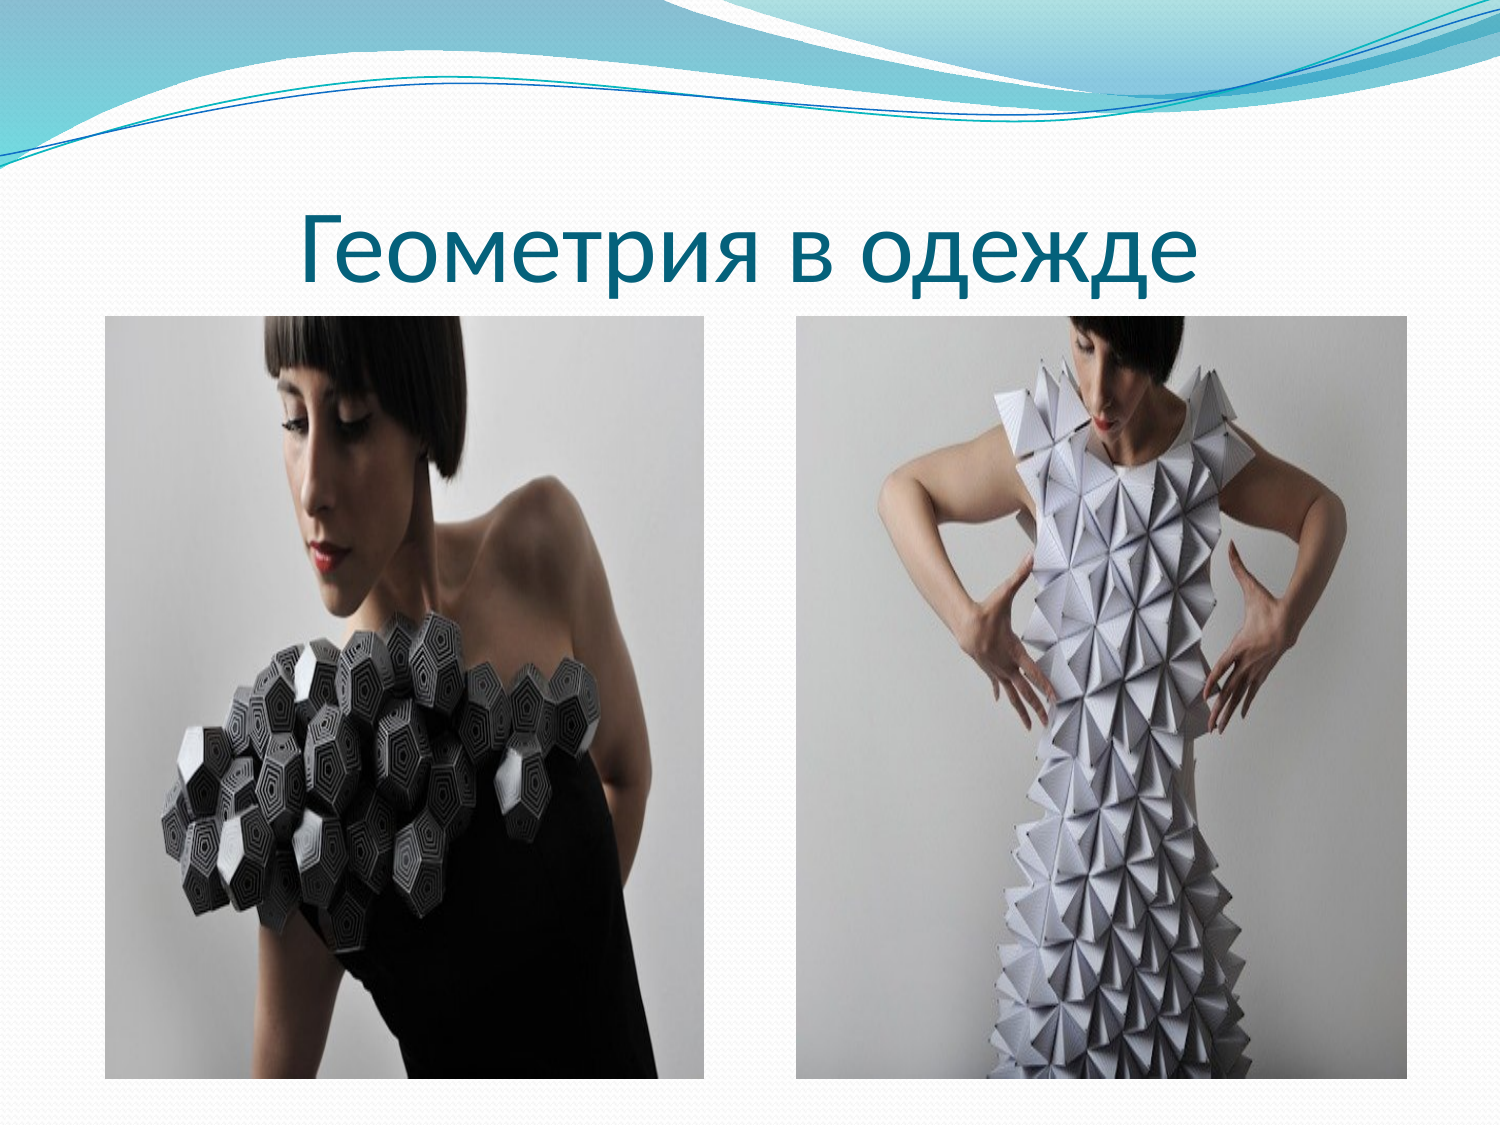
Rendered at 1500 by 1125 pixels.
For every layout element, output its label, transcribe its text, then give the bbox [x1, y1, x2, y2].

picture [796, 316, 1407, 1079]
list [105, 316, 704, 1079]
title Геометрия в одежде [75, 115, 1425, 303]
